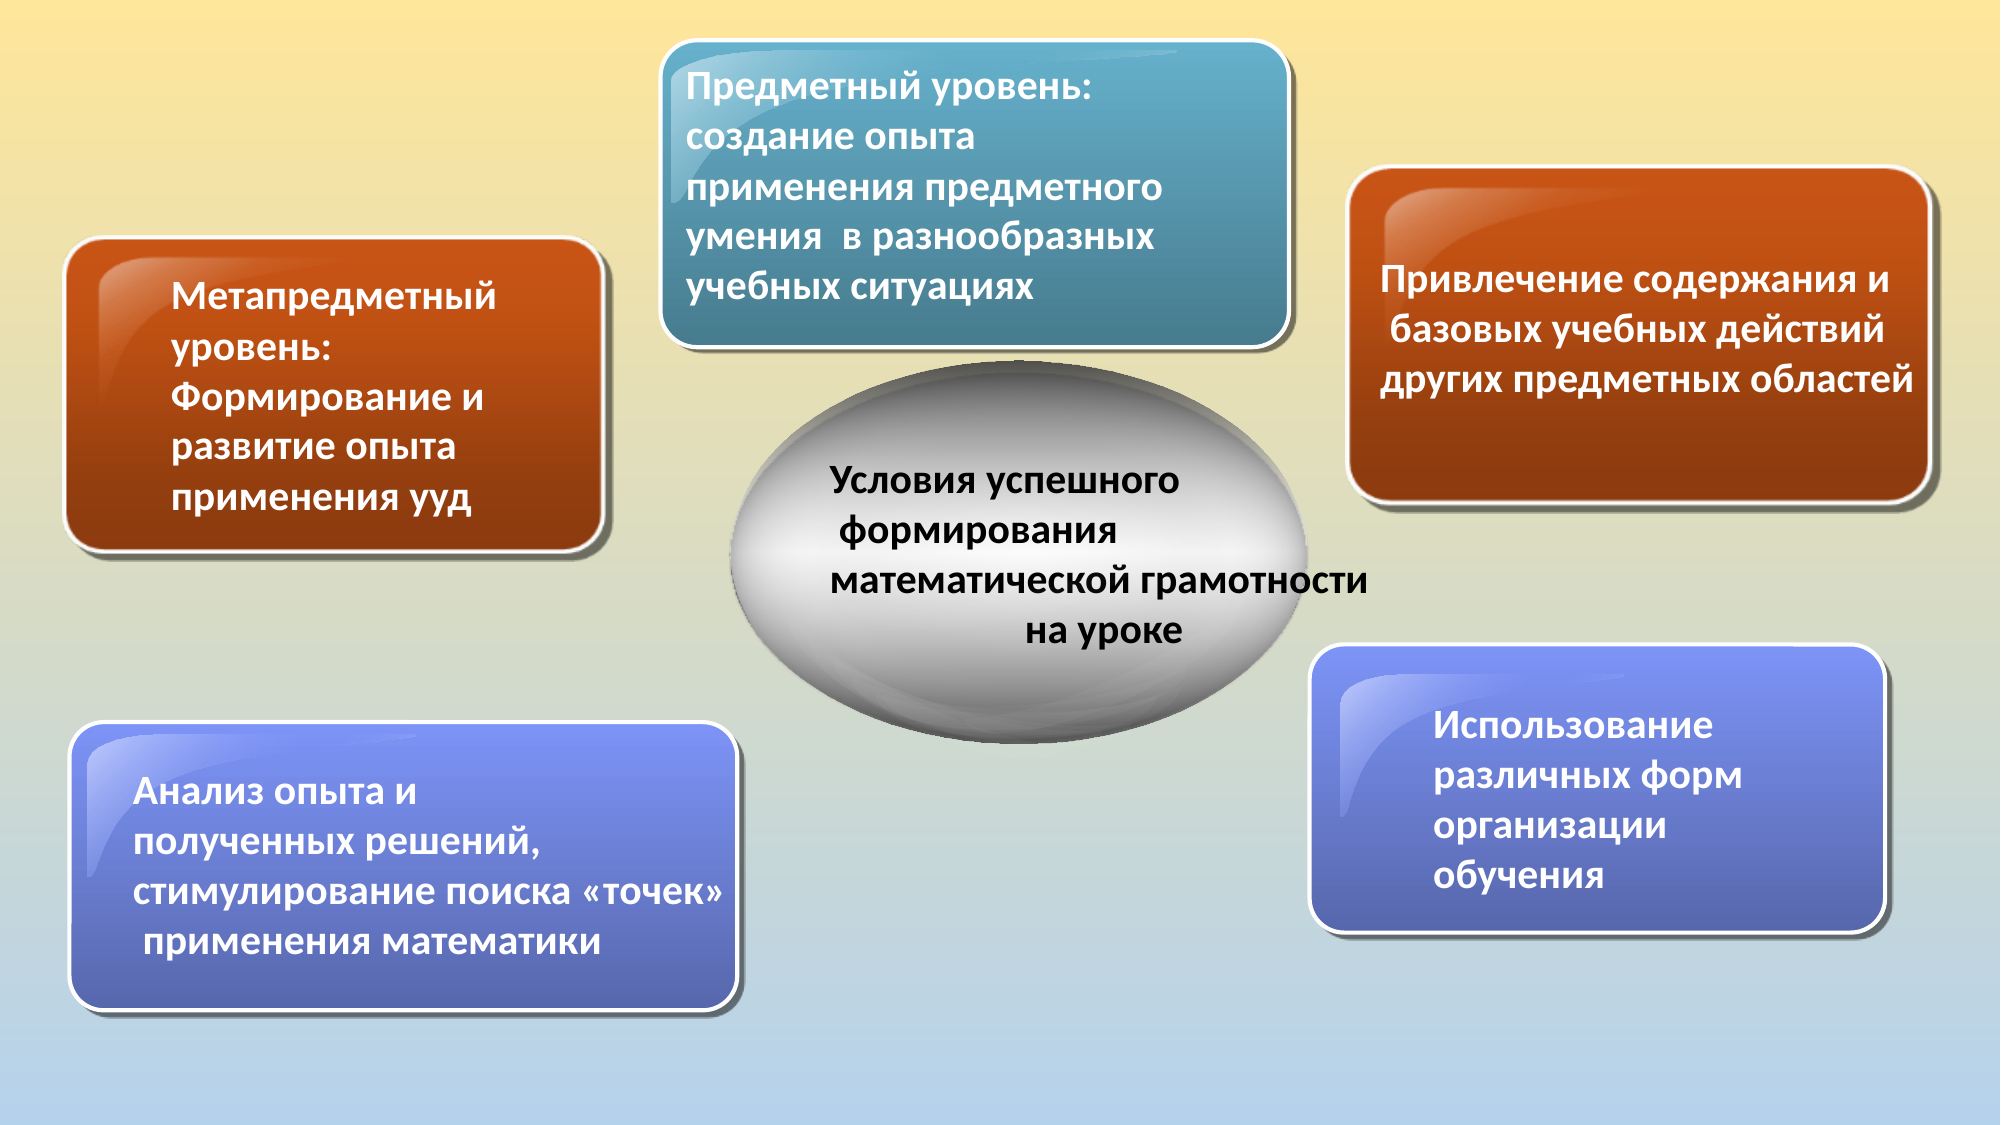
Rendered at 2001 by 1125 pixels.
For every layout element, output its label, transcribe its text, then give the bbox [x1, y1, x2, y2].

picture [1345, 164, 1942, 514]
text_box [728, 360, 1309, 744]
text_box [660, 40, 1289, 348]
text_box Анализ опыта и полученных решений, стимулирование поиска «точек» применения математики [118, 755, 742, 1016]
picture [62, 235, 614, 562]
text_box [1309, 644, 1886, 933]
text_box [69, 722, 738, 1011]
text_box Метапредметный уровень: Формирование и развитие опыта применения ууд [156, 260, 634, 571]
